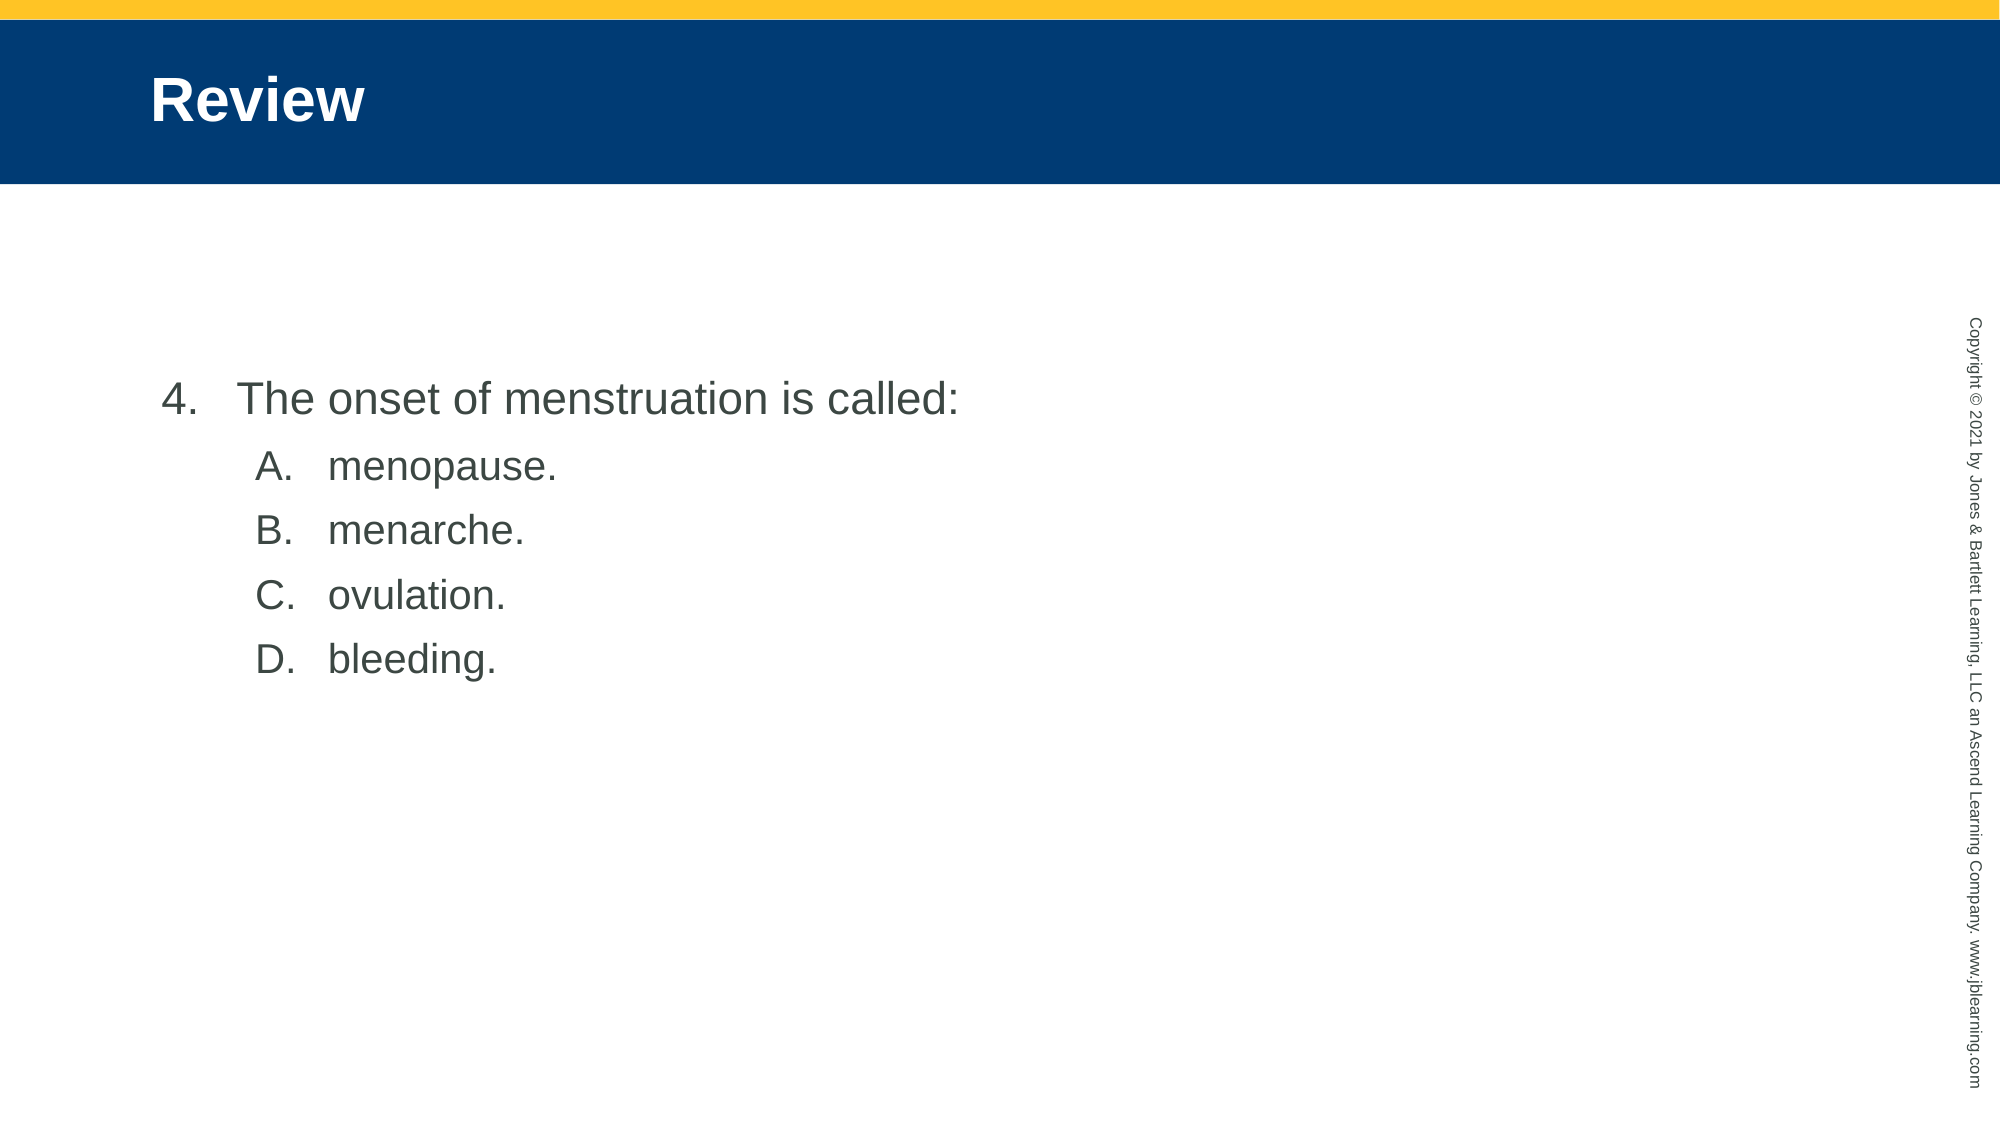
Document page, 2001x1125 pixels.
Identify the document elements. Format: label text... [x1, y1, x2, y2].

title Review [0, 19, 2000, 185]
list The onset of menstruation is called: menopause. menarche. ovulation. bleeding. [146, 361, 1859, 1016]
